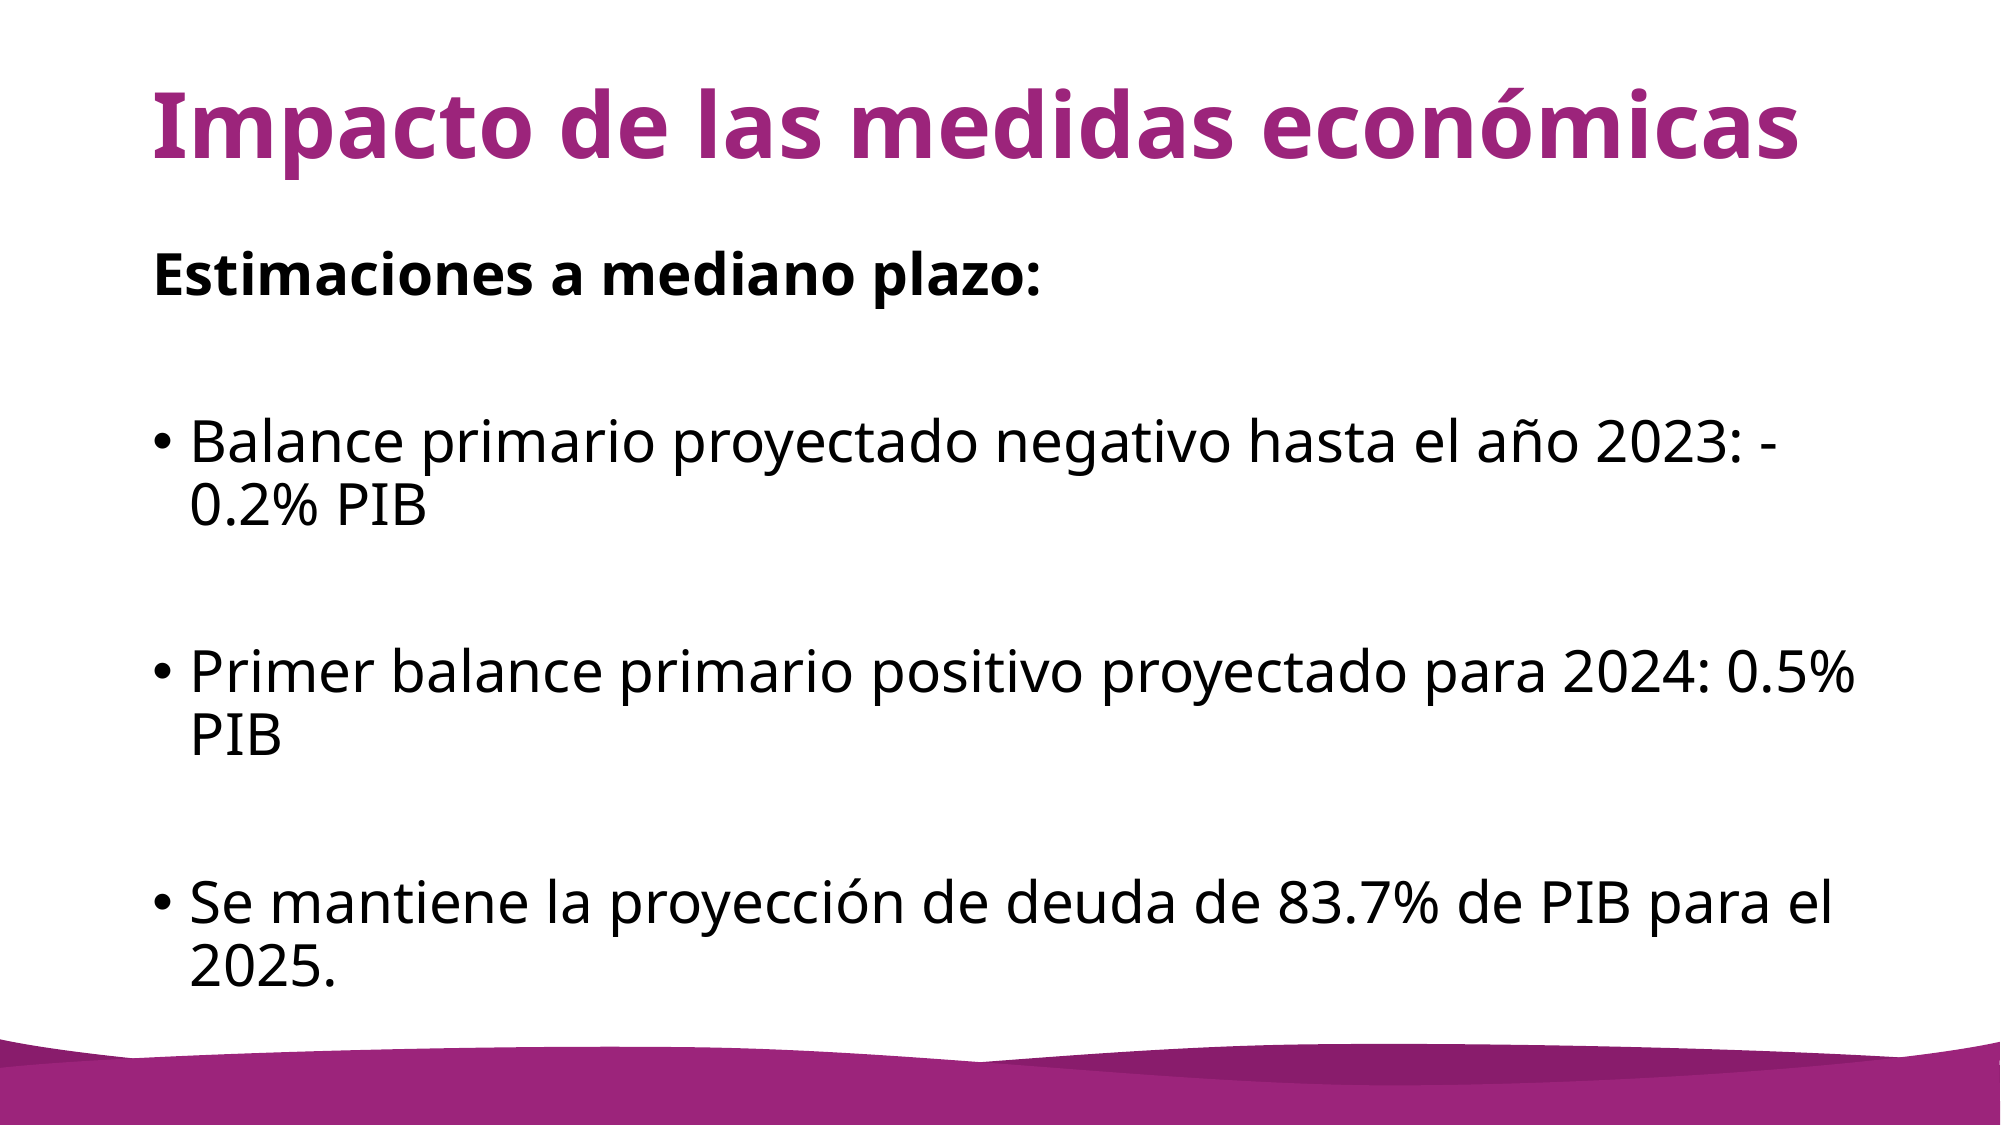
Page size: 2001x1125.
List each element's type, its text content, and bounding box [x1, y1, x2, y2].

title Impacto de las medidas económicas [137, 20, 1863, 237]
list Estimaciones a mediano plazo: Balance primario proyectado negativo hasta el año 2023: -0.2% PIB Primer balance primario positivo proyectado para 2024: 0.5% PIB Se mantiene la proyección de deuda de 83.7% de PIB para el 2025. [137, 237, 1897, 1014]
